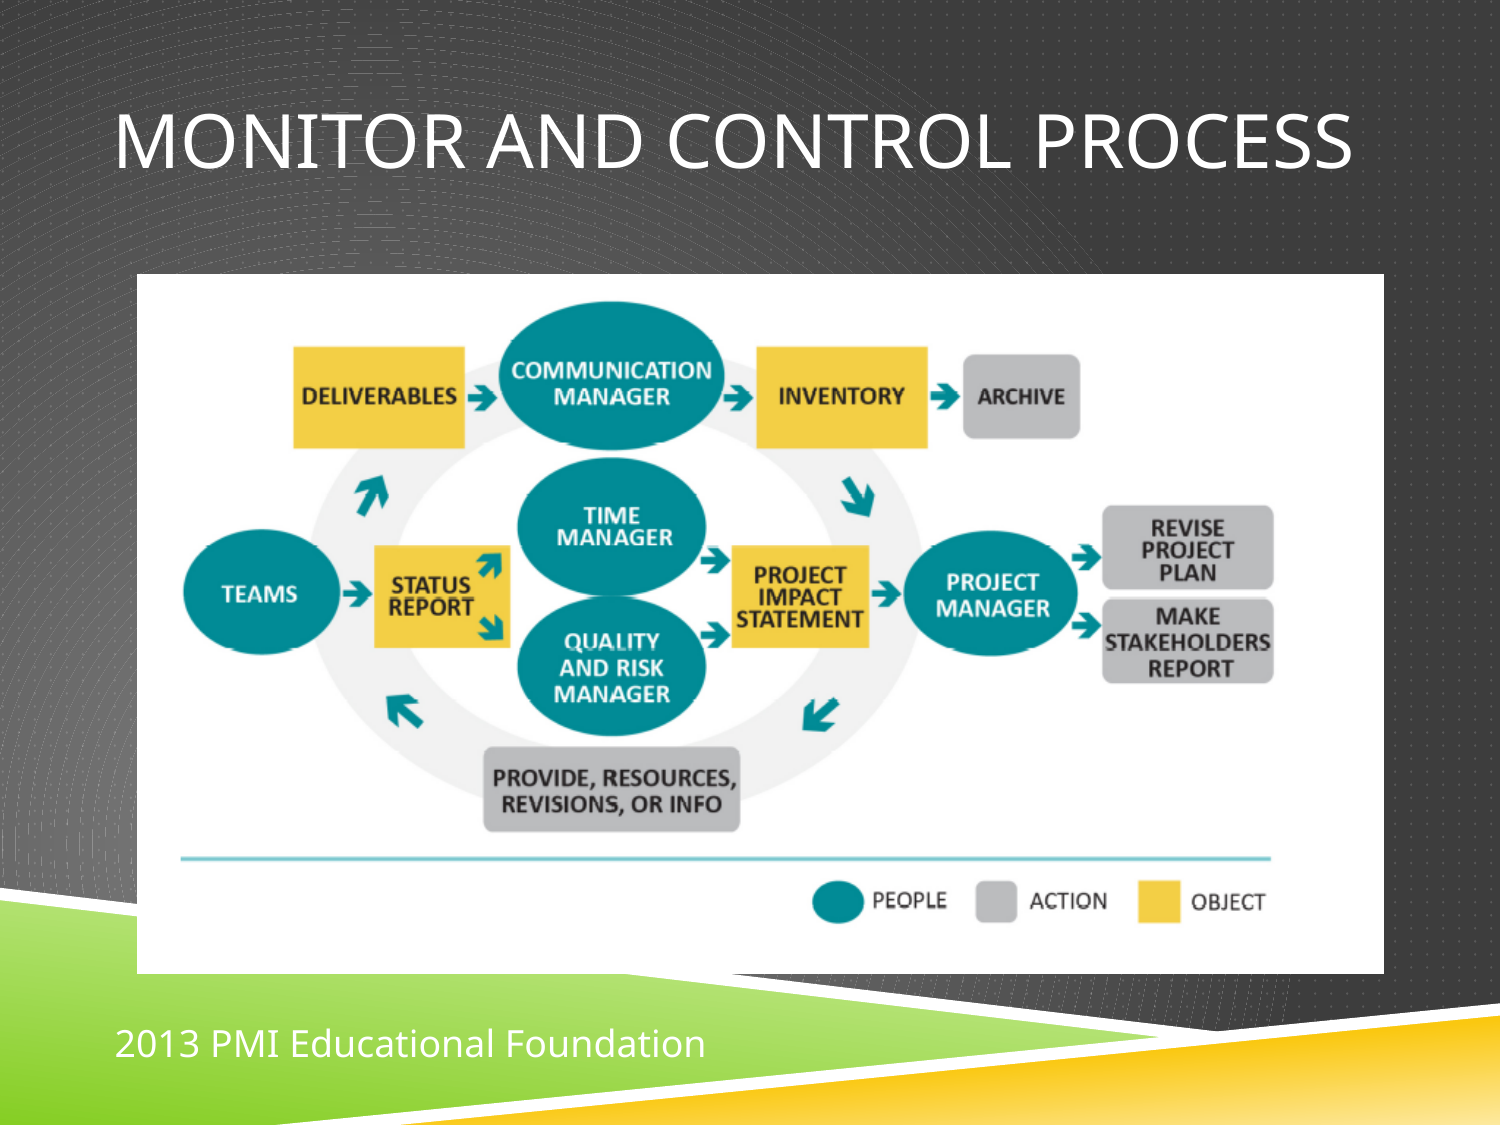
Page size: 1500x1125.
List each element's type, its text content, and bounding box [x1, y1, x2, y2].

text_box 2013 PMI Educational Foundation [99, 1012, 1375, 1073]
title Monitor and Control Process [112, 45, 1388, 233]
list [137, 274, 1385, 974]
